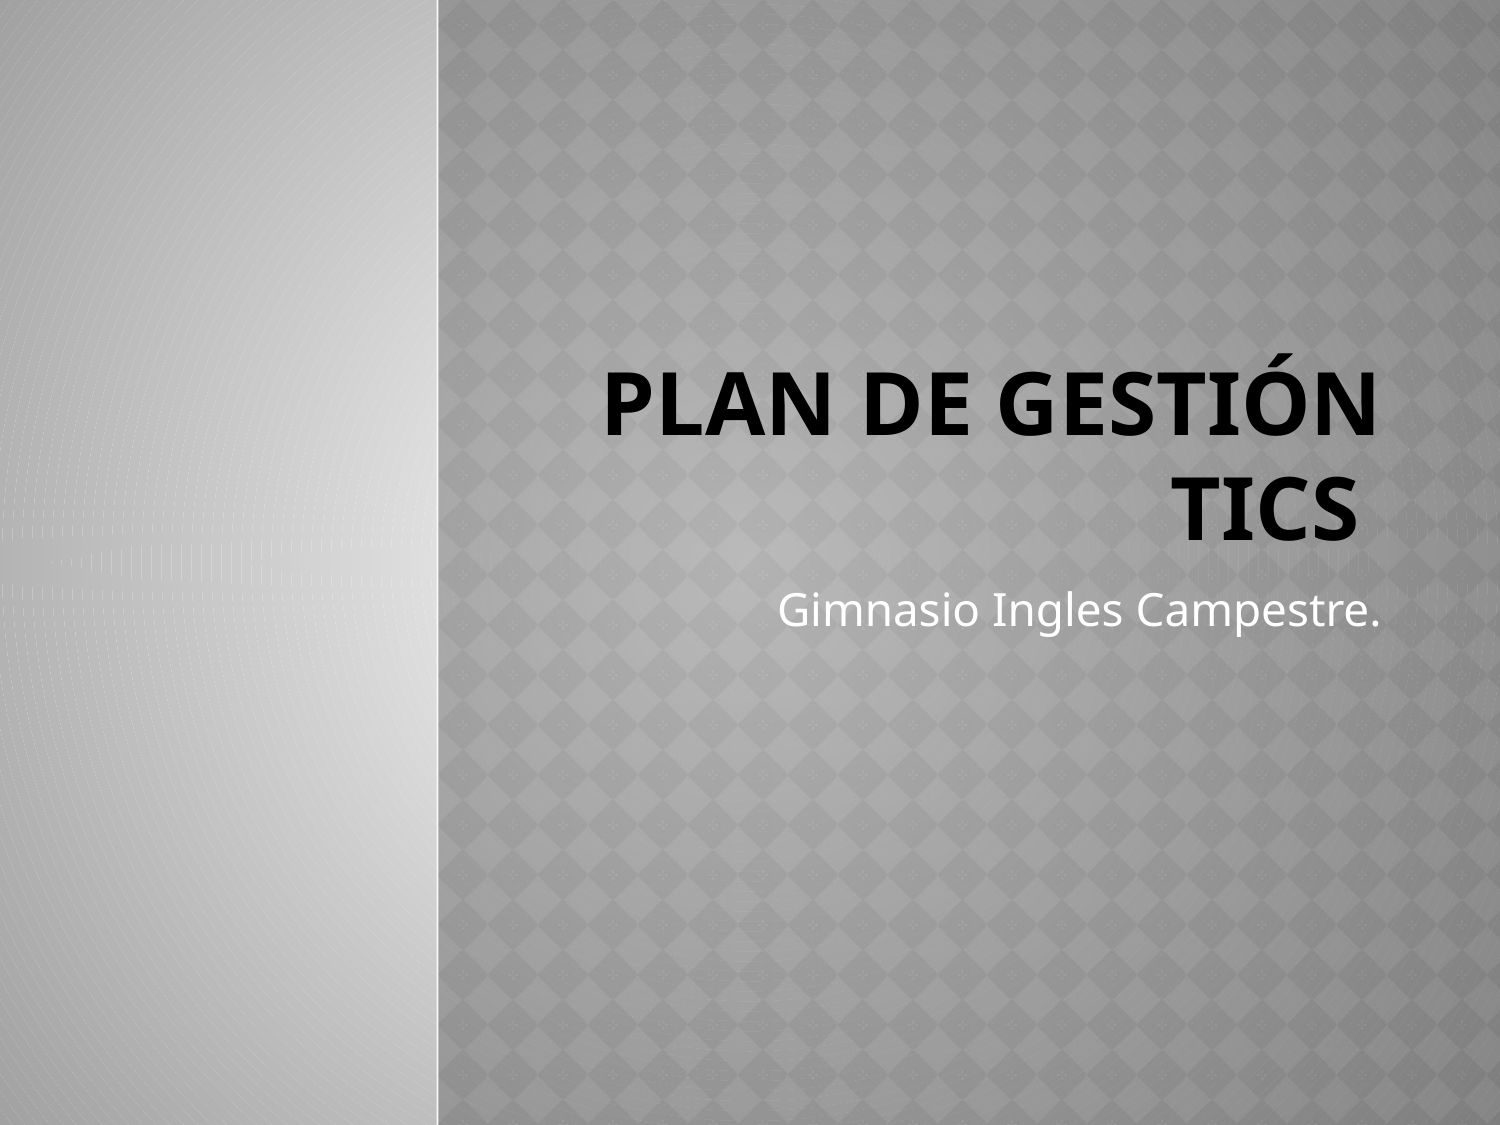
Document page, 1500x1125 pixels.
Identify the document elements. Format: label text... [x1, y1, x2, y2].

title Plan de Gestión Tics [552, 87, 1390, 558]
subtitle Gimnasio Ingles Campestre. [550, 580, 1390, 762]
